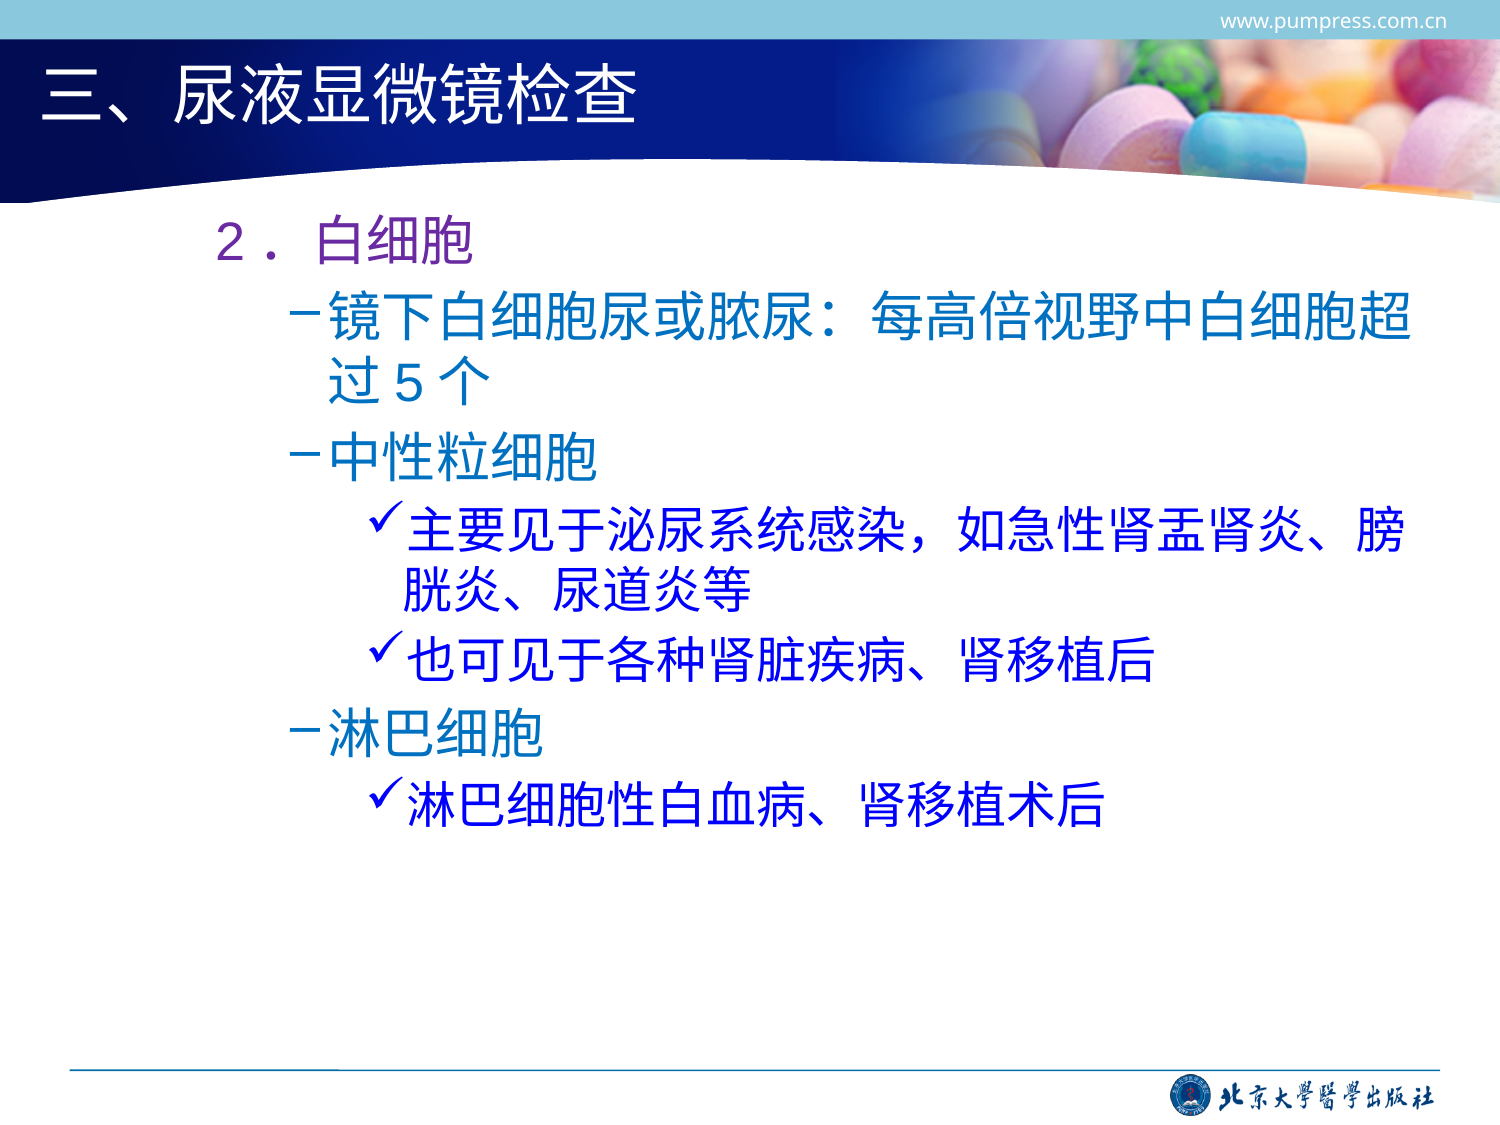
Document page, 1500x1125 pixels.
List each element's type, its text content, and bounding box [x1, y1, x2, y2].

title 三、尿液显微镜检查 [23, 46, 1349, 140]
picture [1170, 1074, 1436, 1118]
picture [0, 40, 1500, 203]
slide_number www.pumpress.com.cn [1024, 0, 1463, 38]
list 2．白细胞 镜下白细胞尿或脓尿：每高倍视野中白细胞超过5个 中性粒细胞 主要见于泌尿系统感染，如急性肾盂肾炎、膀胱炎、尿道炎等 也可见于各种肾脏疾病、肾移植后 淋巴细胞 淋巴细胞性白血病、肾移植术后 [49, 198, 1463, 1026]
